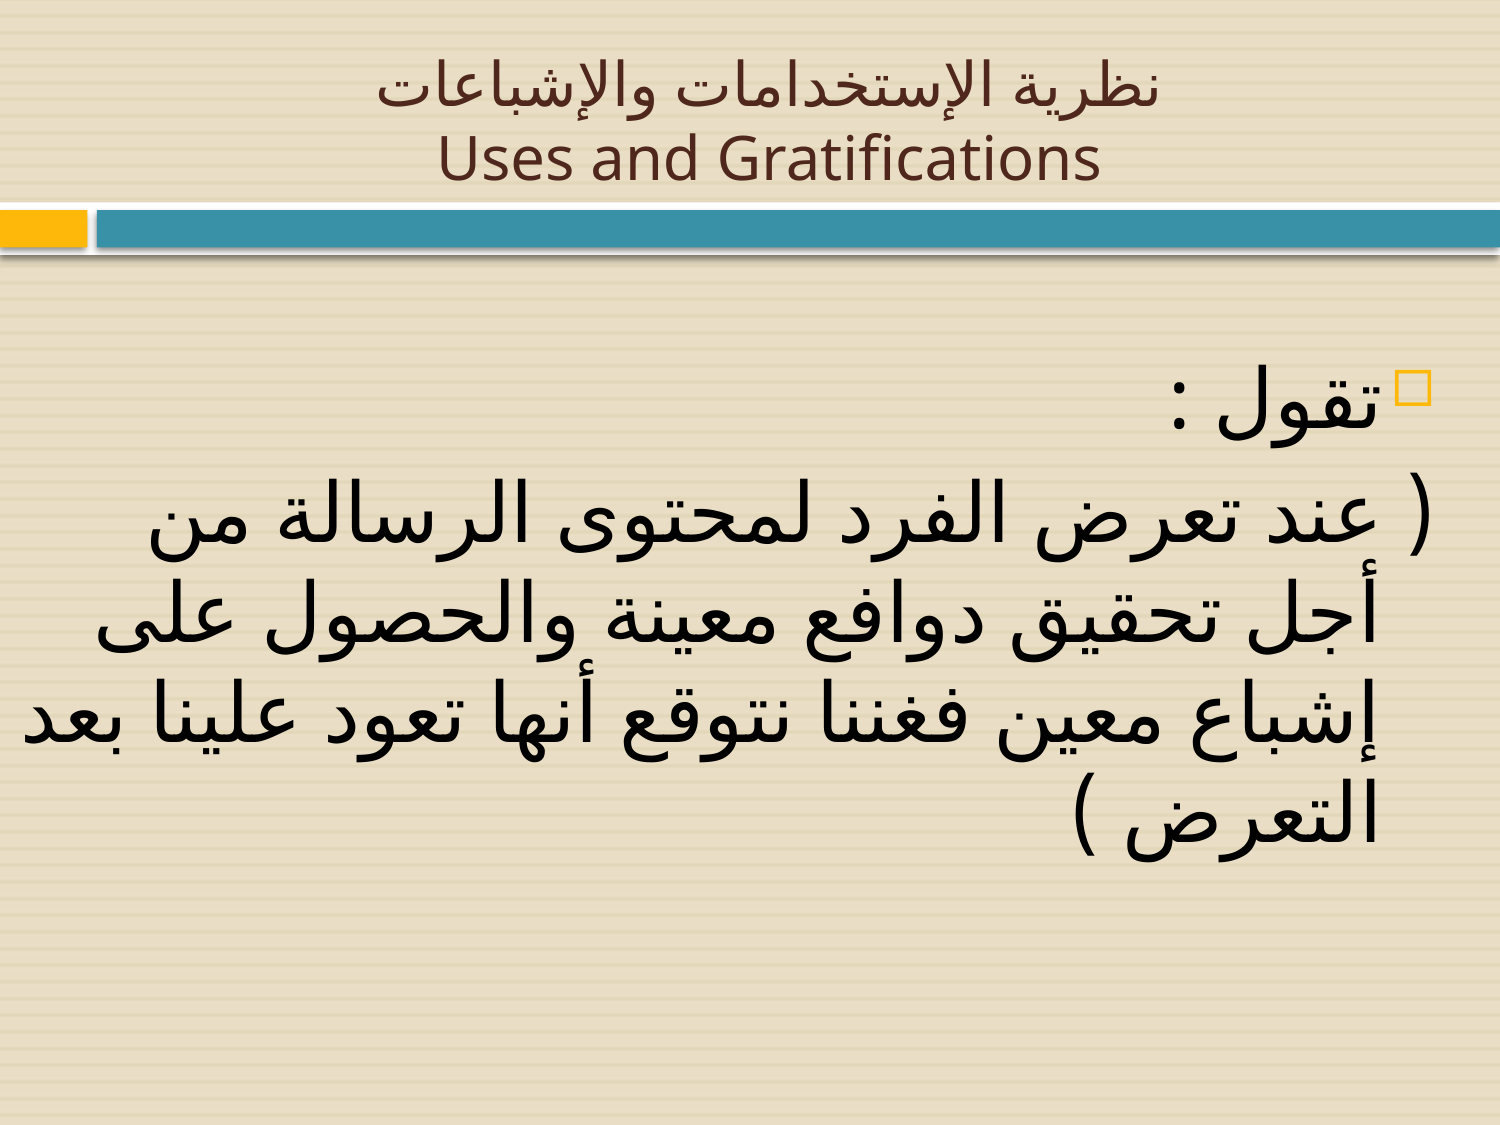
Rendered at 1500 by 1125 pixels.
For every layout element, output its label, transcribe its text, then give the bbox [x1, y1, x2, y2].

list تقول : ( عند تعرض الفرد لمحتوى الرسالة من أجل تحقيق دوافع معينة والحصول على إشباع معين فغننا نتوقع أنها تعود علينا بعد التعرض ) [0, 337, 1450, 1075]
title نظرية الإستخدامات والإشباعات Uses and Gratifications [100, 37, 1438, 200]
